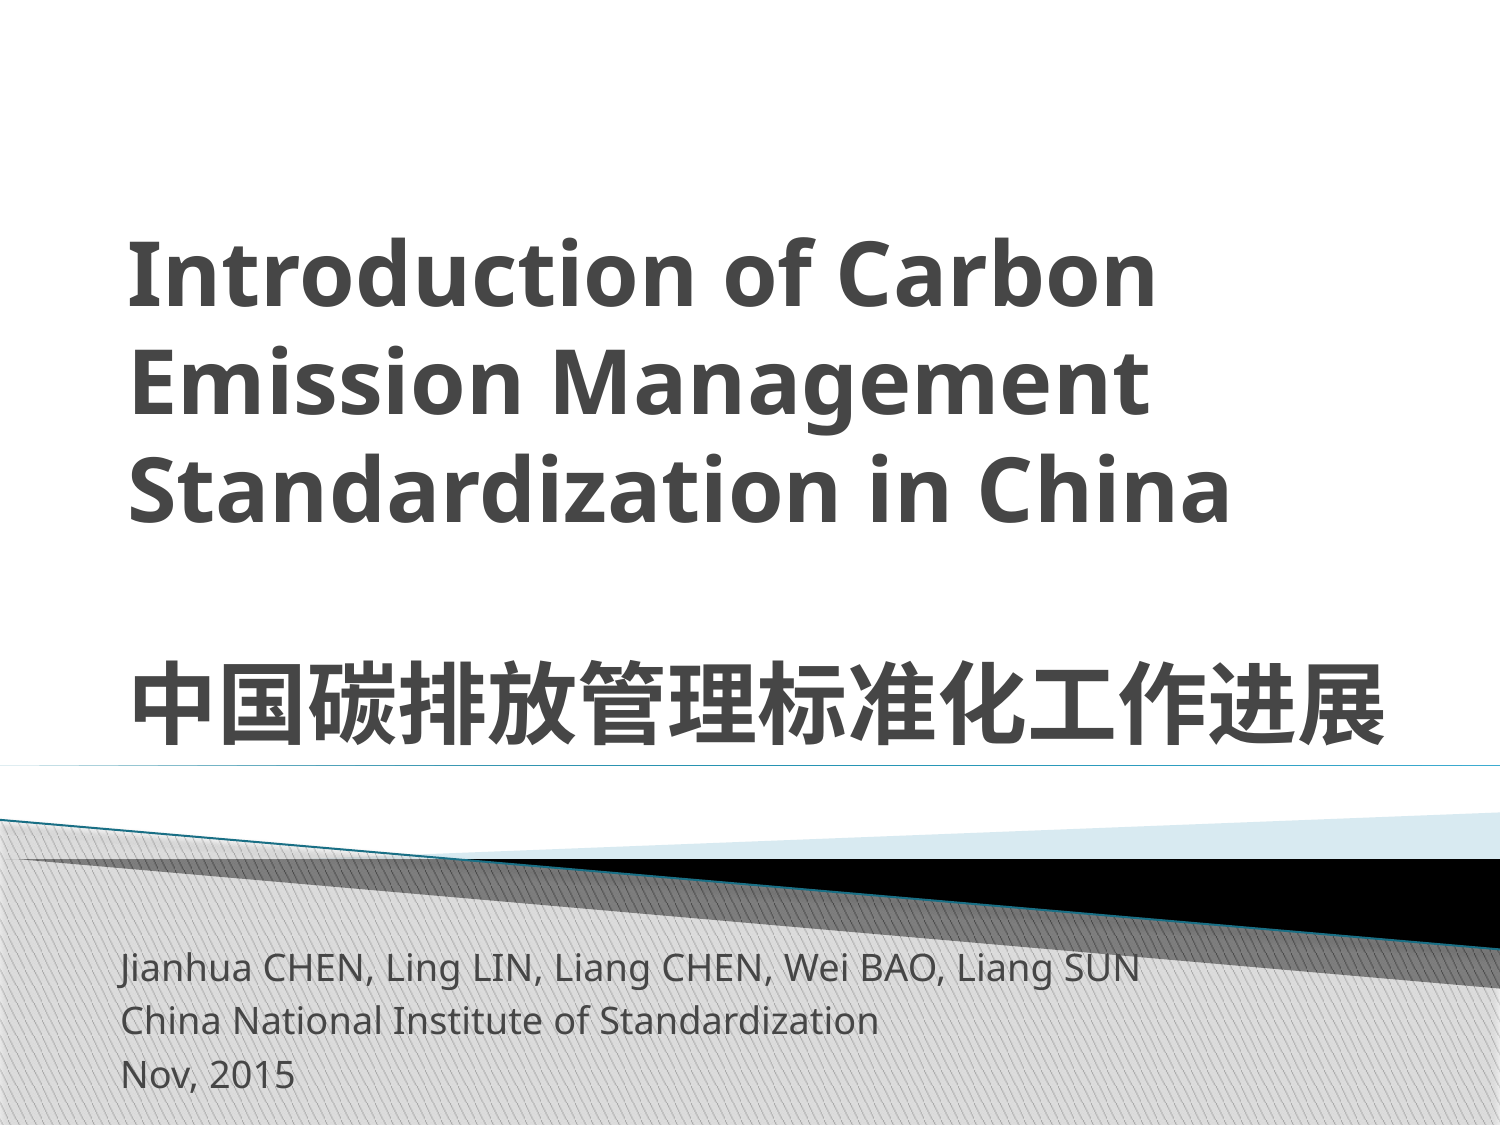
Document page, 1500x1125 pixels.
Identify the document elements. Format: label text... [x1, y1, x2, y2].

picture [5, 859, 112, 868]
title Introduction of Carbon Emission Management Standardization in China 中国碳排放管理标准化工作进展 [112, 160, 1412, 764]
picture [1388, 941, 1500, 989]
subtitle Jianhua CHEN, Ling LIN, Liang CHEN, Wei BAO, Liang SUN China National Institute of Standardization Nov, 2015 [112, 645, 1388, 1106]
